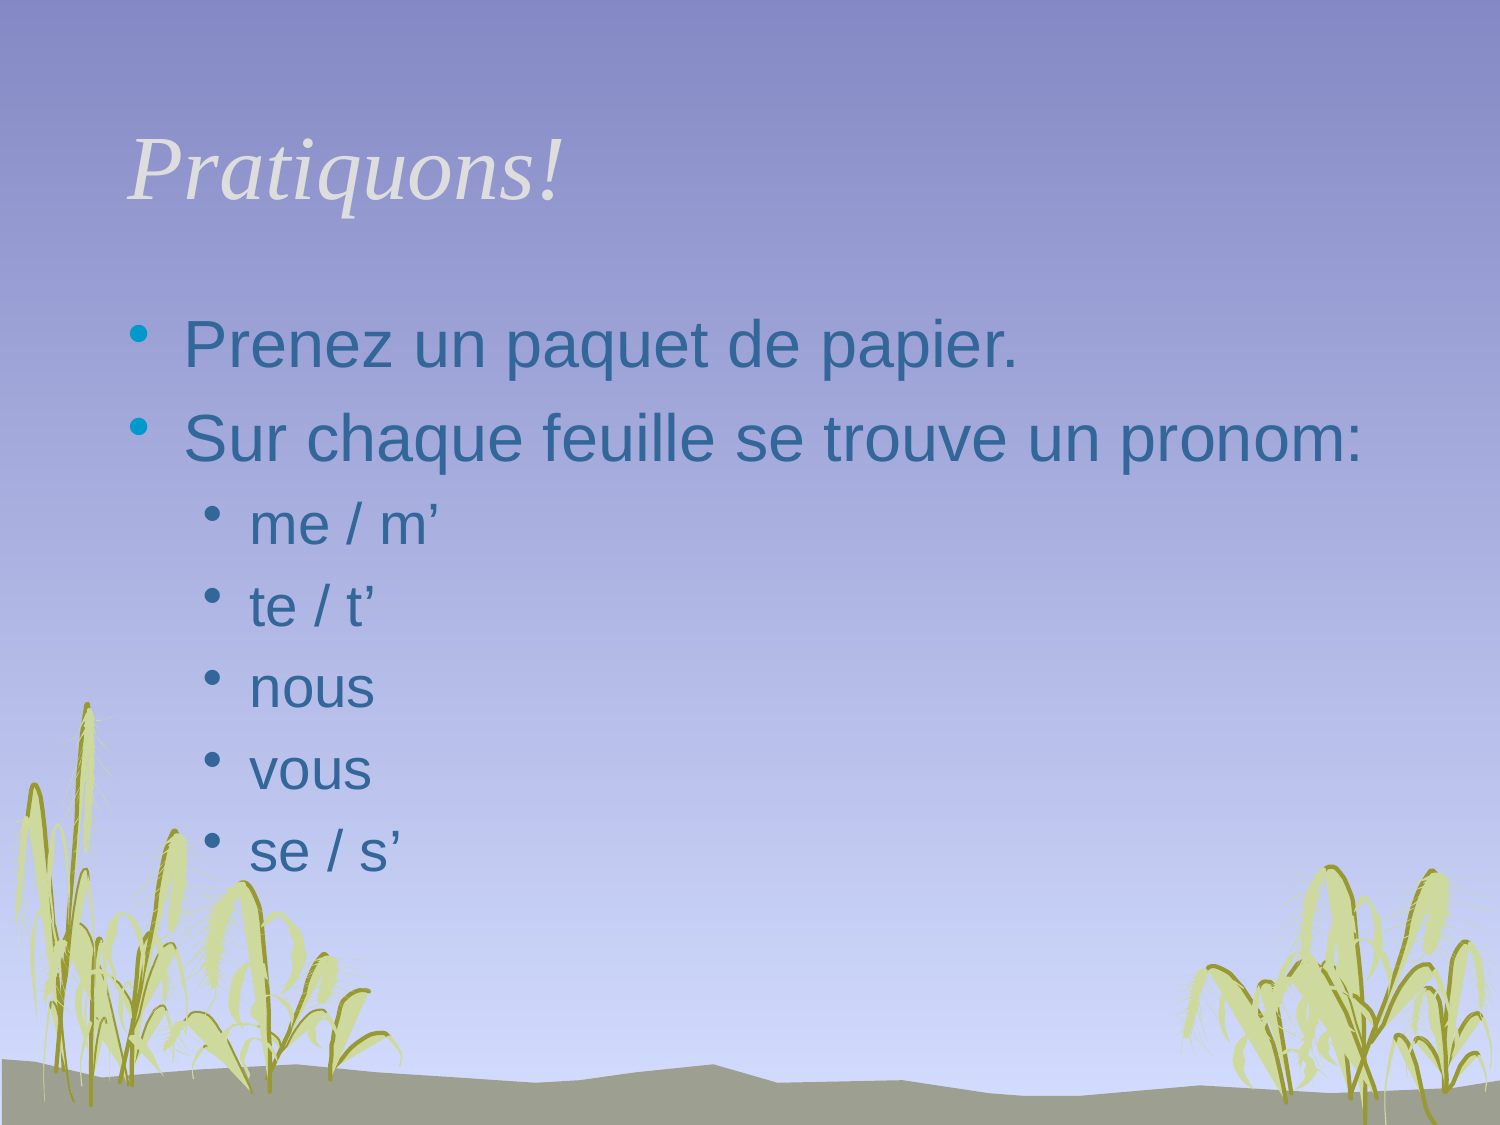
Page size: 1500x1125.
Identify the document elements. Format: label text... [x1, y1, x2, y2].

title Pratiquons! [112, 68, 1388, 257]
list Prenez un paquet de papier. Sur chaque feuille se trouve un pronom: me / m’ te / t’ nous vous se / s’ [112, 293, 1388, 969]
